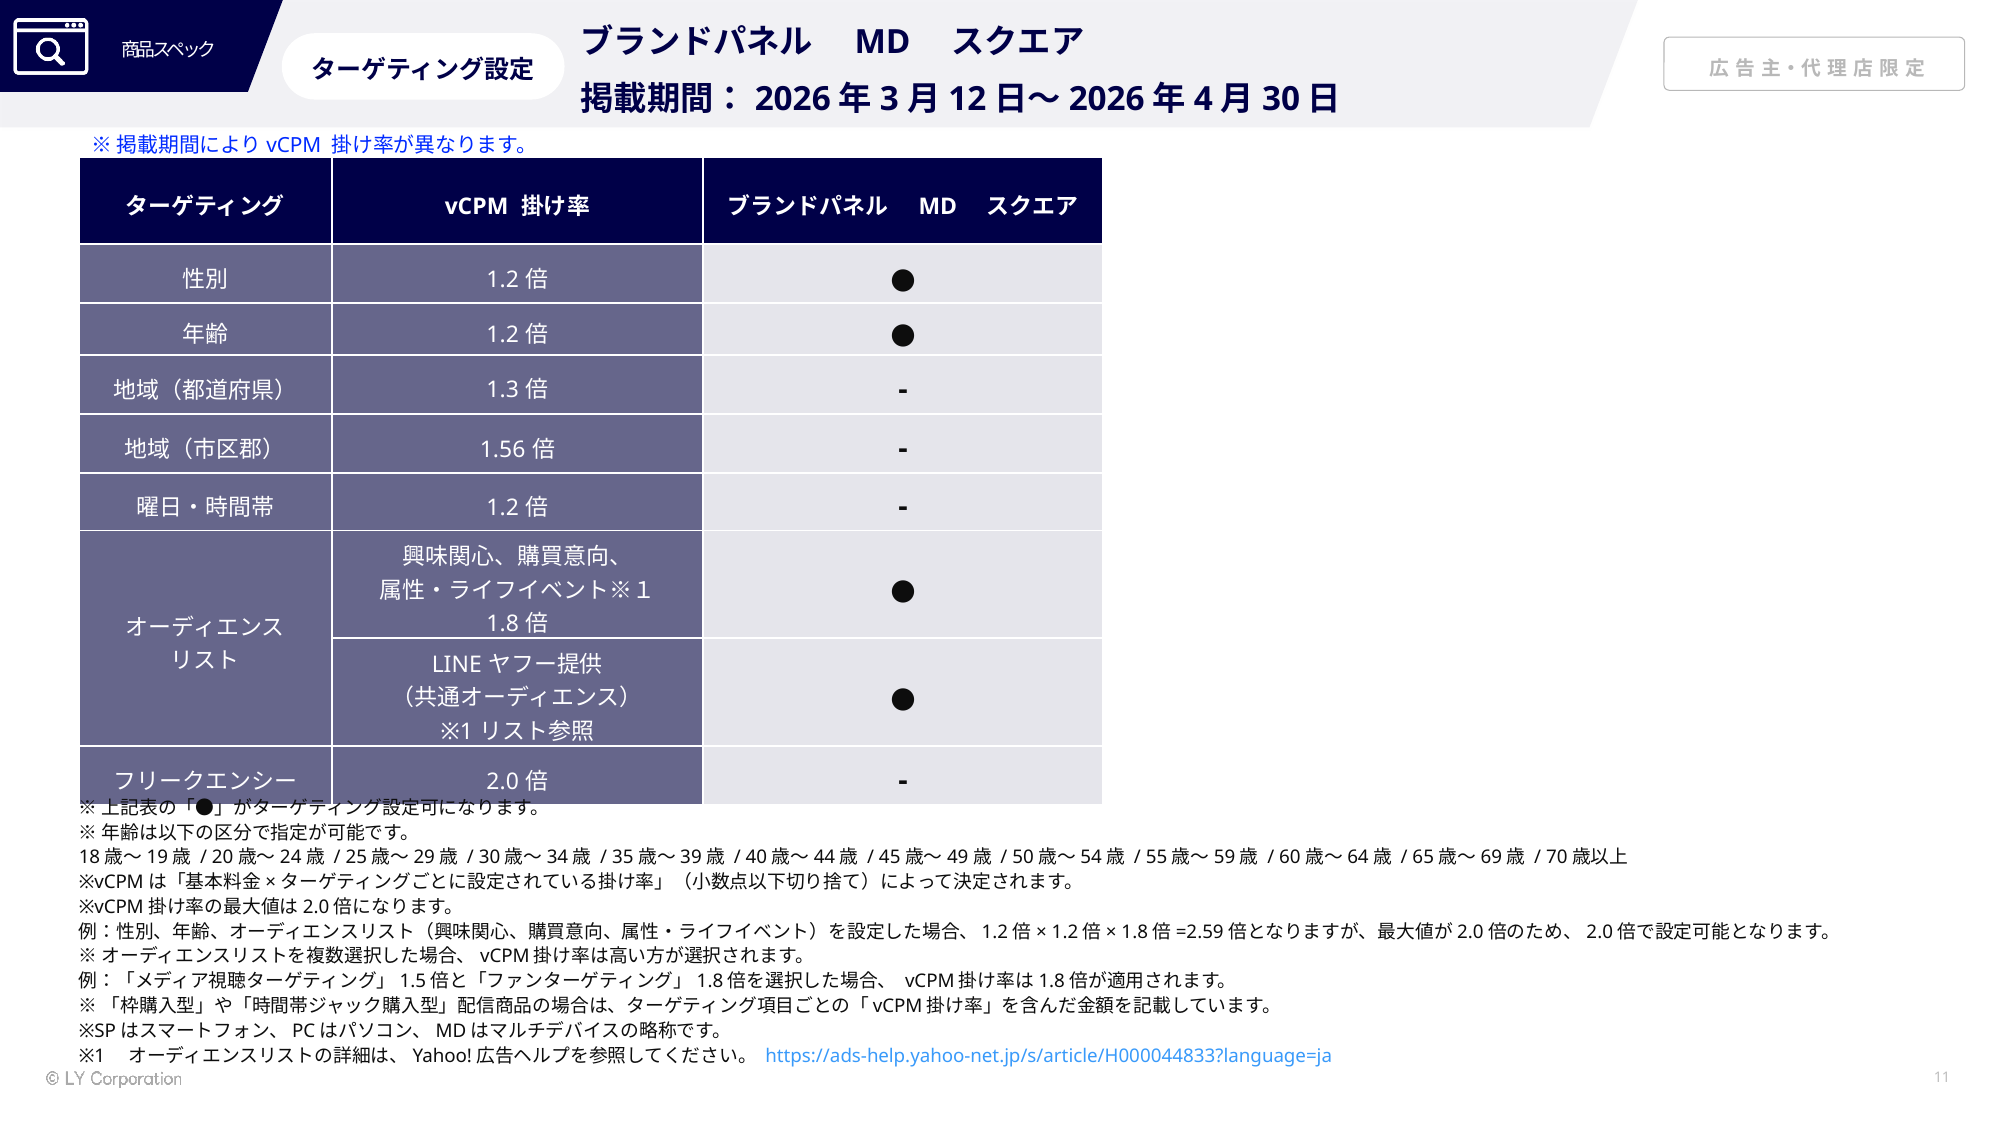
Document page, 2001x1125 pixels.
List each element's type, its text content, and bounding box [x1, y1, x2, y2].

table_cell ● [704, 245, 1102, 302]
table_cell オーディエンス リスト [80, 531, 331, 745]
table_cell ● [704, 639, 1102, 745]
text_box ※上記表の「●」がターゲティング設定可になります。 ※年齢は以下の区分で指定が可能です。 18歳～19歳 / 20歳～24歳 / 25歳～29歳 / 30歳～34歳 / 35歳～39歳 / 40歳～44歳 / 45歳～49歳 / 50歳～54歳 / 55歳～59歳 / 60歳～64歳 / 65歳～69歳 / 70歳以上 ※vCPMは「基本料金×ターゲティングごとに設定されている掛け率」（小数点以下切り捨て）によって決定されます。 ※vCPM掛け率の最大値は2.0倍になります。 例：性別、年齢、オーディエンスリスト（興味関心、購買意向、属性・ライフイベント）を設定した場合、1.2倍× 1.2倍× 1.8倍=2.59倍となりますが、最大値が2.0倍のため、2.0倍で設定可能となります。 ※オーディエンスリストを複数選択した場合、vCPM掛け率は高い方が選択されます。 例：「メディア視聴ターゲティング」1.5倍と「ファンターゲティング」1.8倍を選択した場合、 vCPM掛け率は1.8倍が適用されます。 ※「枠購入型」や「時間帯ジャック購入型」配信商品の場合は、ターゲティング項目ごとの「vCPM掛け率」を含んだ金額を記載しています。 ※SPはスマートフォン、PCはパソコン、MDはマルチデバイスの略称です。 ※1 オーディエンスリストの詳細は、Yahoo!広告ヘルプを参照してください。 https://ads-help.yahoo-net.jp/s/article/H000044833?language=ja [78, 785, 1922, 1077]
text_box ※掲載期間によりvCPM 掛け率が異なります。 [91, 131, 1012, 157]
table_cell ● [704, 531, 1102, 637]
table_cell 曜日・時間帯 [80, 474, 331, 530]
table_header ターゲティング [80, 158, 331, 243]
table_cell 年齢 [80, 304, 331, 354]
table_cell 興味関心、購買意向、 属性・ライフイベント※１ 1.8倍 [333, 531, 702, 637]
table_cell 2.0倍 [333, 747, 702, 785]
text_box 商品スペック [97, 13, 240, 81]
table_cell 1.2倍 [333, 474, 702, 530]
table_cell - [704, 747, 1102, 785]
table_cell 1.3倍 [333, 356, 702, 413]
list ブランドパネル MD スクエア 掲載期間：2026年3月12日～2026年4月30日 [580, 23, 1568, 119]
table_cell フリークエンシー [80, 747, 331, 785]
table_cell 性別 [80, 245, 331, 302]
text_box ターゲティング設定 [280, 32, 566, 101]
table_header vCPM 掛け率 [333, 158, 702, 243]
table_cell ● [704, 304, 1102, 354]
picture [46, 1071, 181, 1088]
table_cell - [704, 415, 1102, 472]
table_cell 1.2倍 [333, 304, 702, 354]
table_cell - [704, 356, 1102, 413]
table_cell 地域（都道府県） [80, 356, 331, 413]
table_cell LINEヤフー提供 （共通オーディエンス） ※1リスト参照 [333, 639, 702, 745]
picture [9, 5, 92, 87]
table_cell - [704, 474, 1102, 530]
table_cell 1.56倍 [333, 415, 702, 472]
table_header ブランドパネル MD スクエア [704, 158, 1102, 243]
table_cell 1.2倍 [333, 245, 702, 302]
table_cell 地域（市区郡） [80, 415, 331, 472]
